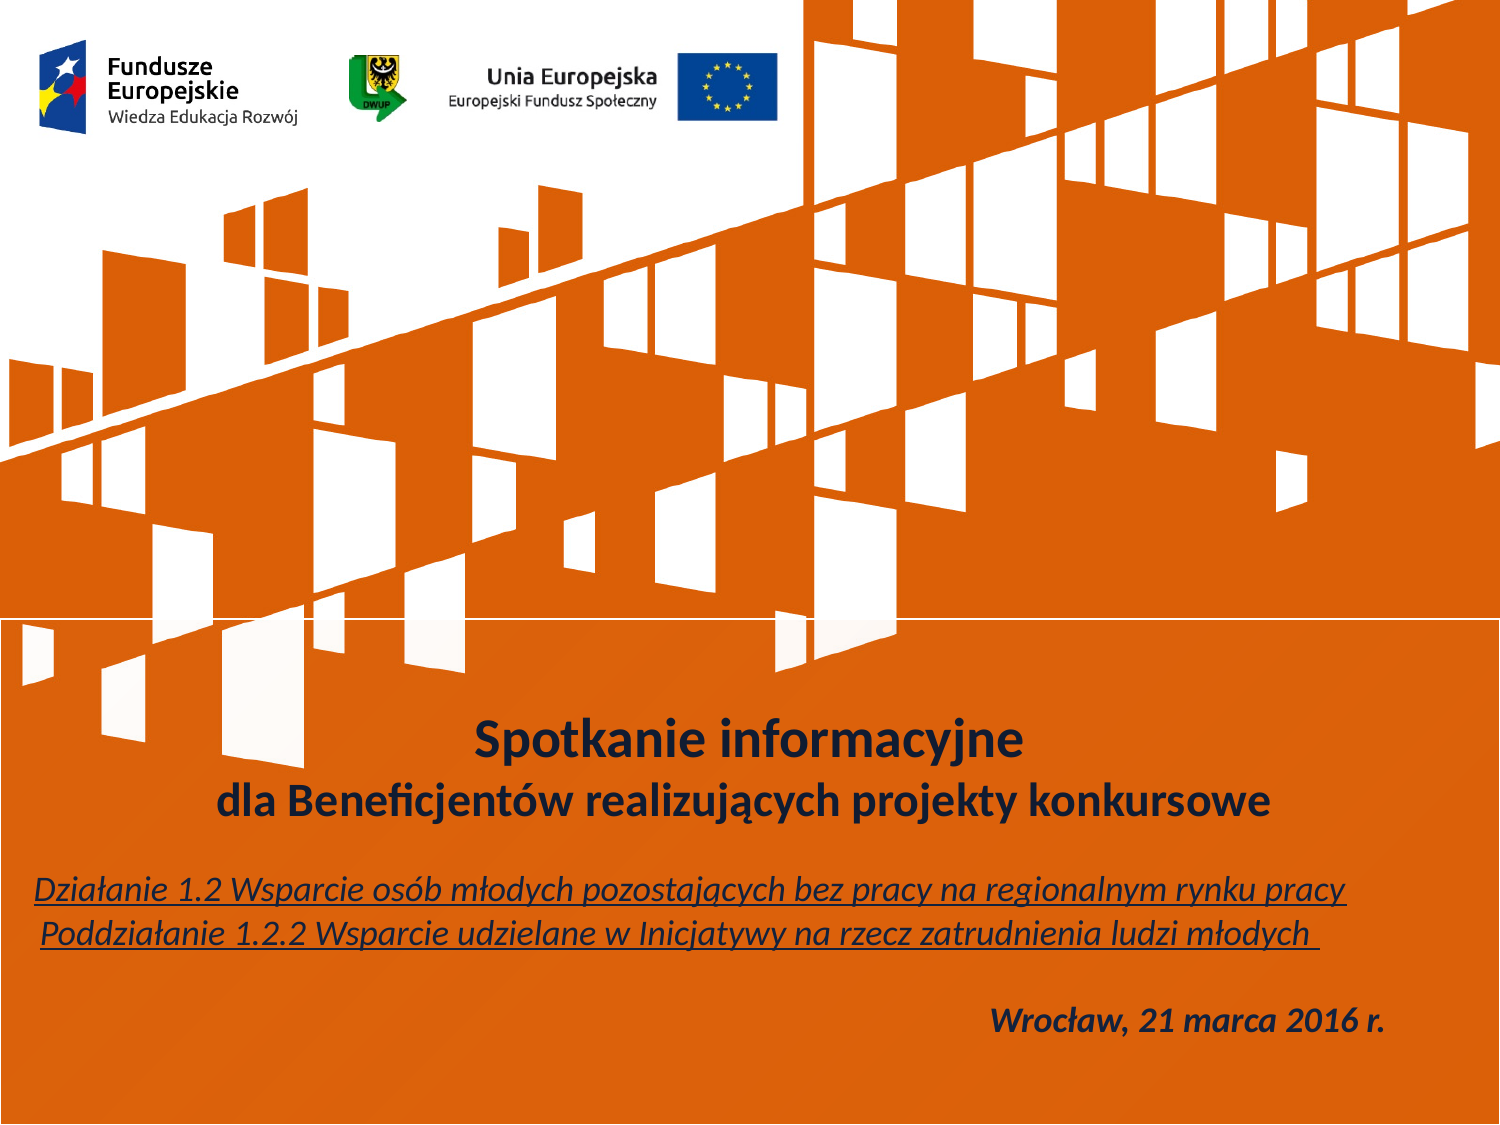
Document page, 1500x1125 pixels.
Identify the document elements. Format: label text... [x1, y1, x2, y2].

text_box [16, 16, 799, 157]
picture [0, 0, 1500, 618]
list Spotkanie informacyjne dla Beneficjentów realizujących projekty konkursowe Działanie 1.2 Wsparcie osób młodych pozostających bez pracy na regionalnym rynku pracy Poddziałanie 1.2.2 Wsparcie udzielane w Inicjatywy na rzecz zatrudnienia ludzi młodych Wrocław, 21 marca 2016 r. [0, 618, 1500, 1125]
